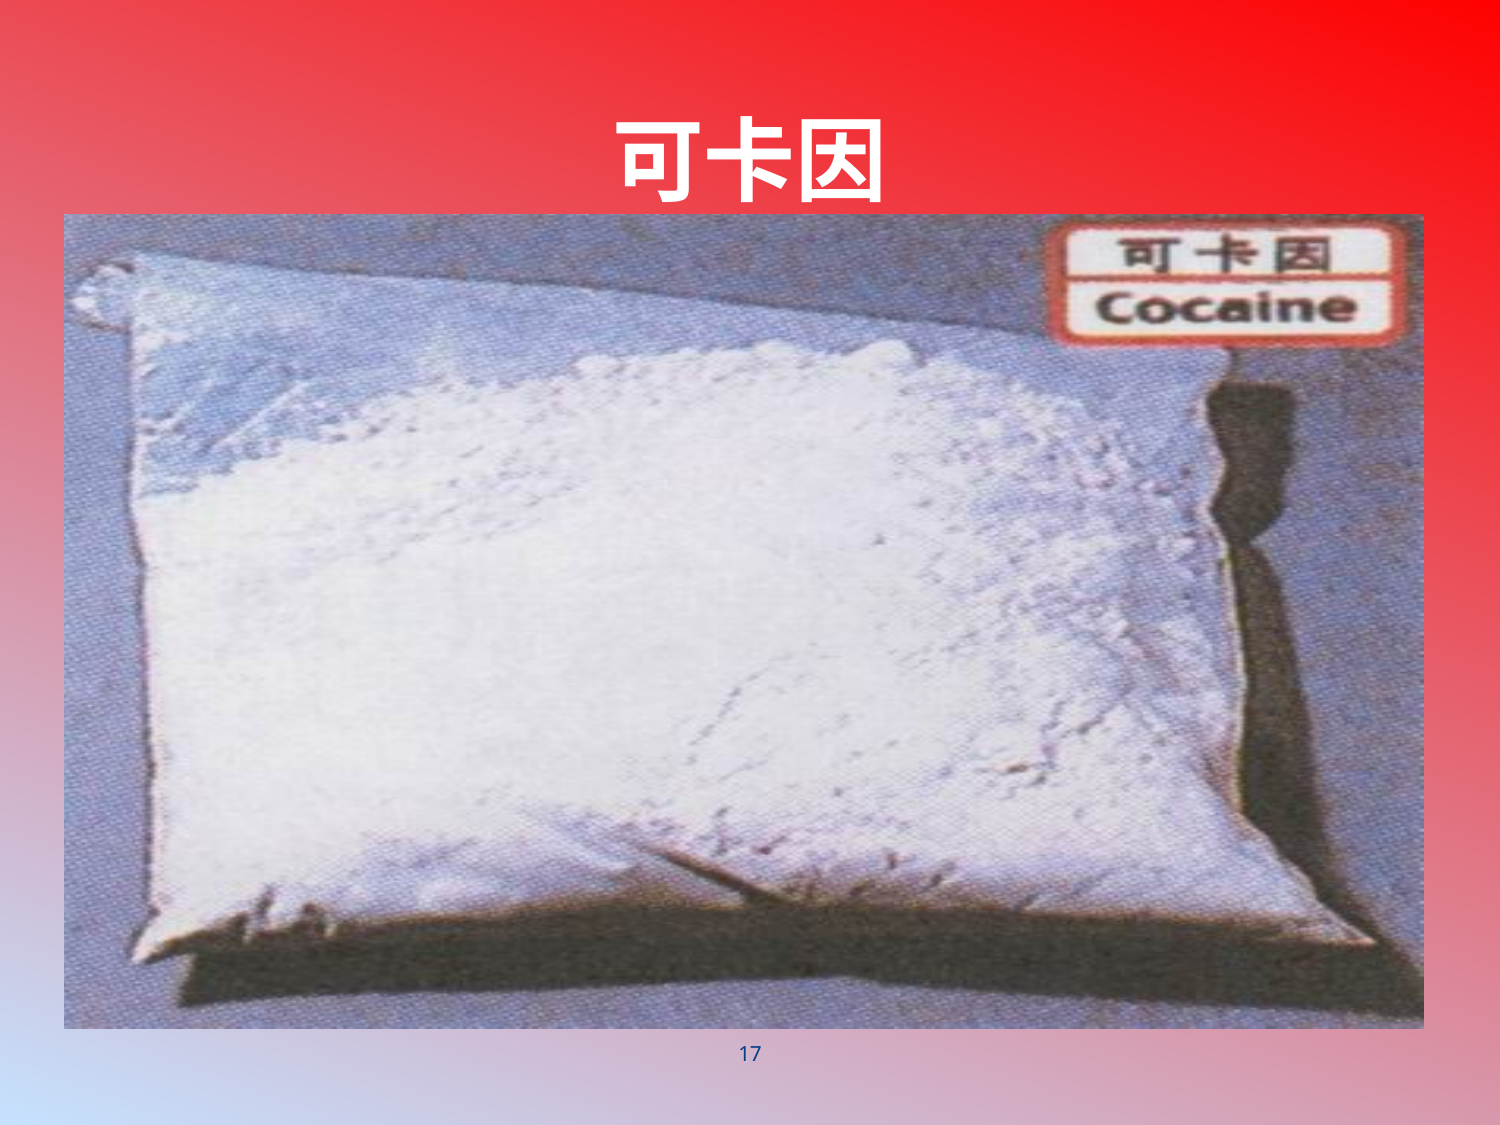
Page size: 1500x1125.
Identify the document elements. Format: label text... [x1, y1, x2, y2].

slide_number 17 [654, 1040, 846, 1086]
picture [64, 213, 1424, 1030]
title 可卡因 [74, 55, 1426, 215]
